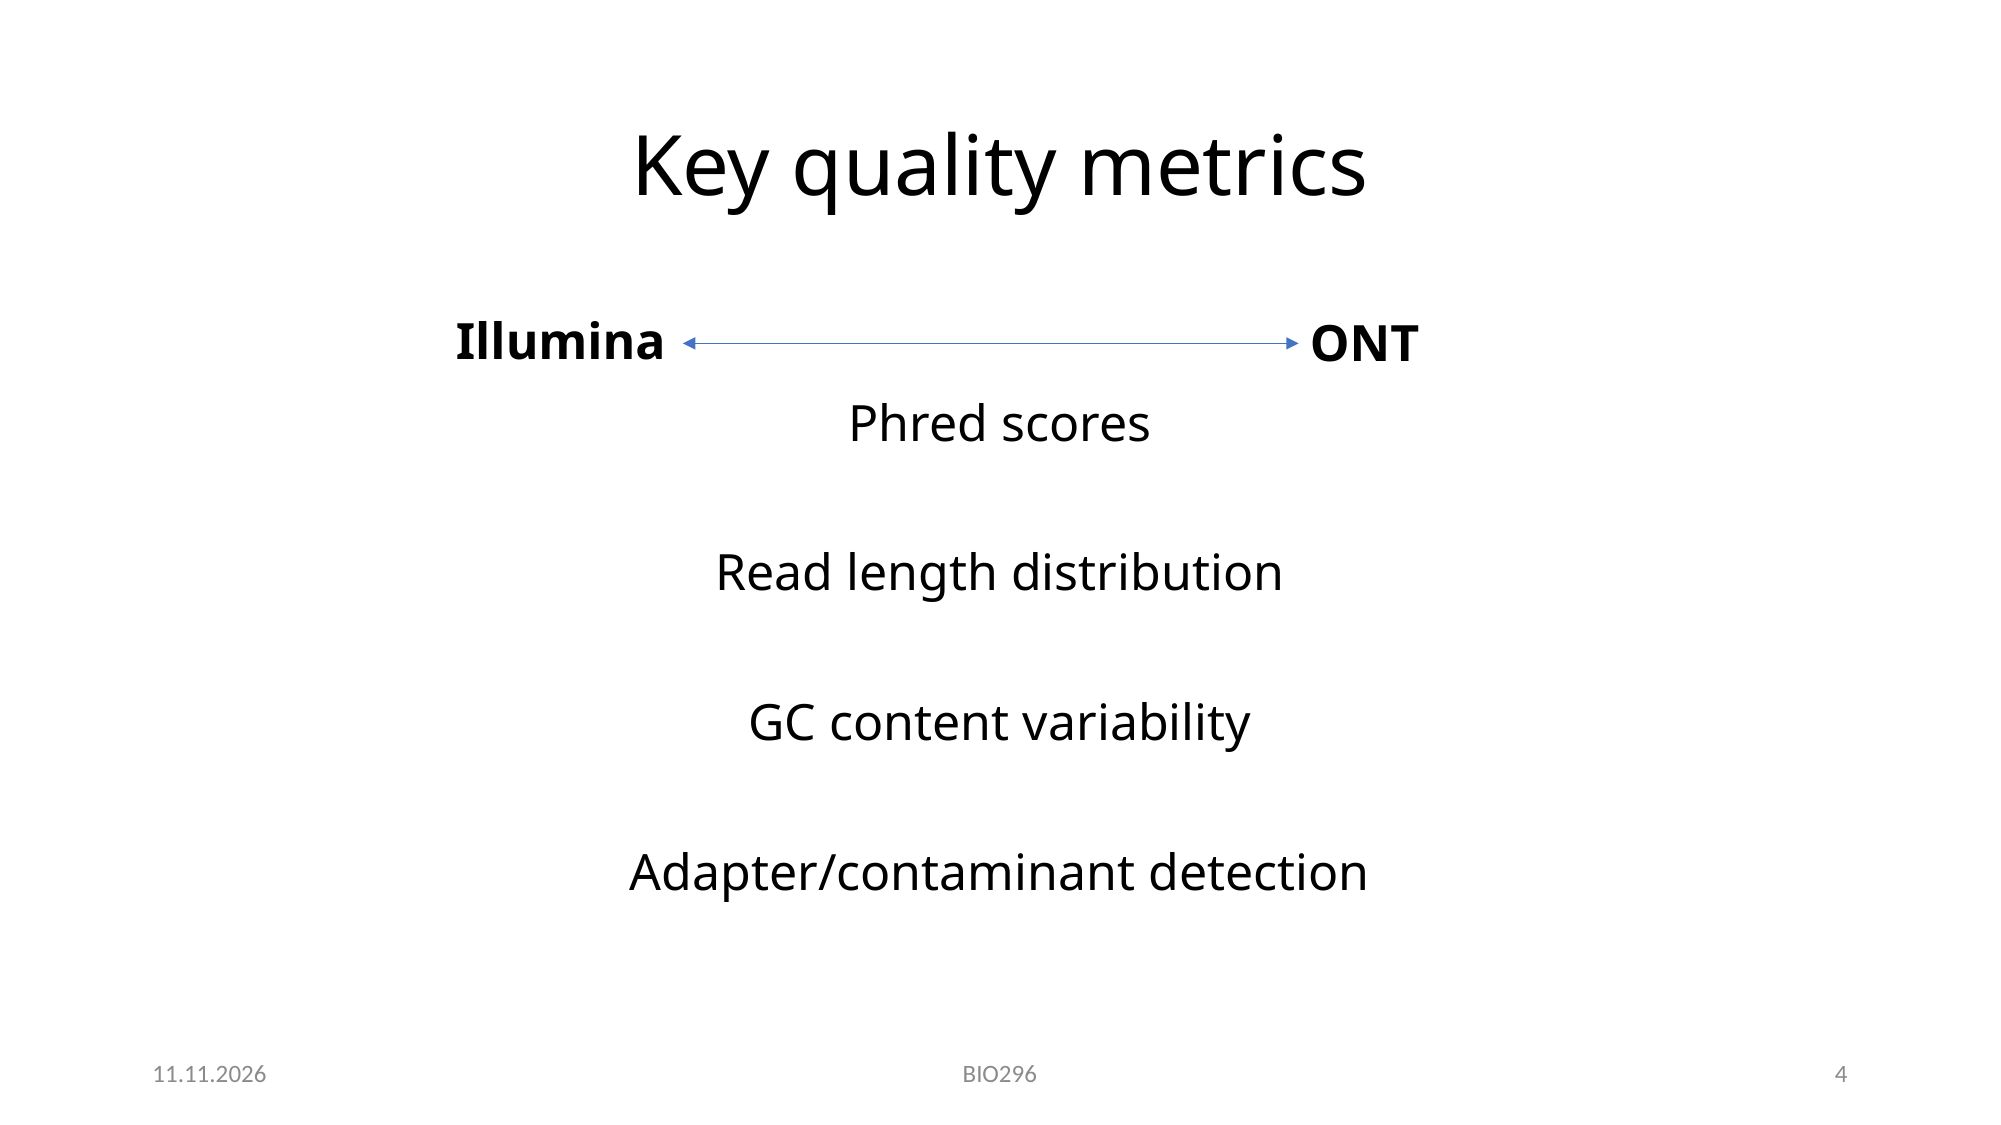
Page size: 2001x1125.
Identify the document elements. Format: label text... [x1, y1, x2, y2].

slide_number 4 [1412, 1042, 1863, 1103]
title Key quality metrics [137, 59, 1863, 278]
footer BIO296 [662, 1042, 1338, 1103]
list Illumina [137, 275, 984, 411]
list ONT [999, 277, 1729, 413]
list Phred scores Read length distribution GC content variability Adapter/contaminant detection [187, 390, 1813, 995]
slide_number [137, 1042, 588, 1103]
